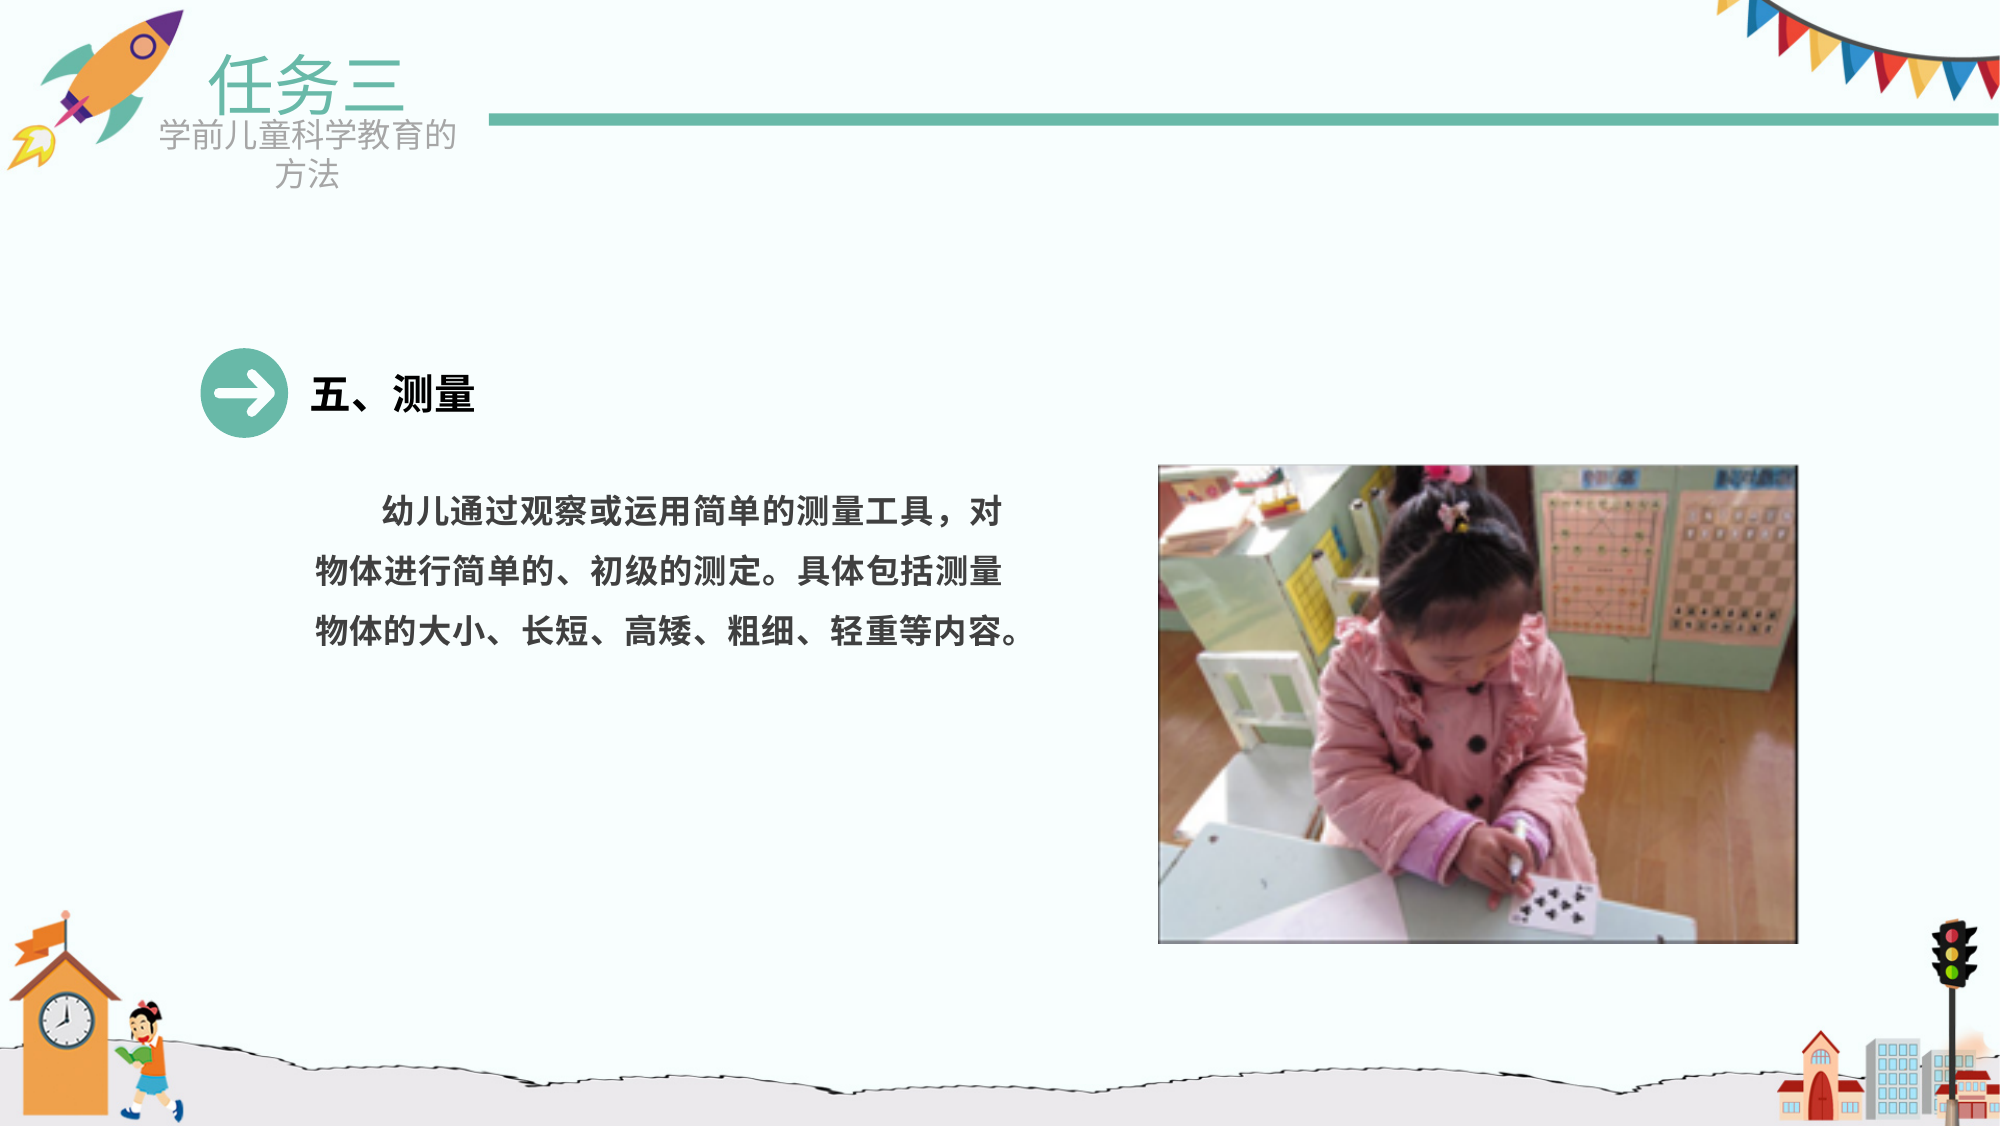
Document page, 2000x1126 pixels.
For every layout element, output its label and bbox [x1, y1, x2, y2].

text_box [155, 43, 1999, 195]
picture [0, 0, 2000, 1126]
text_box [200, 347, 1019, 721]
